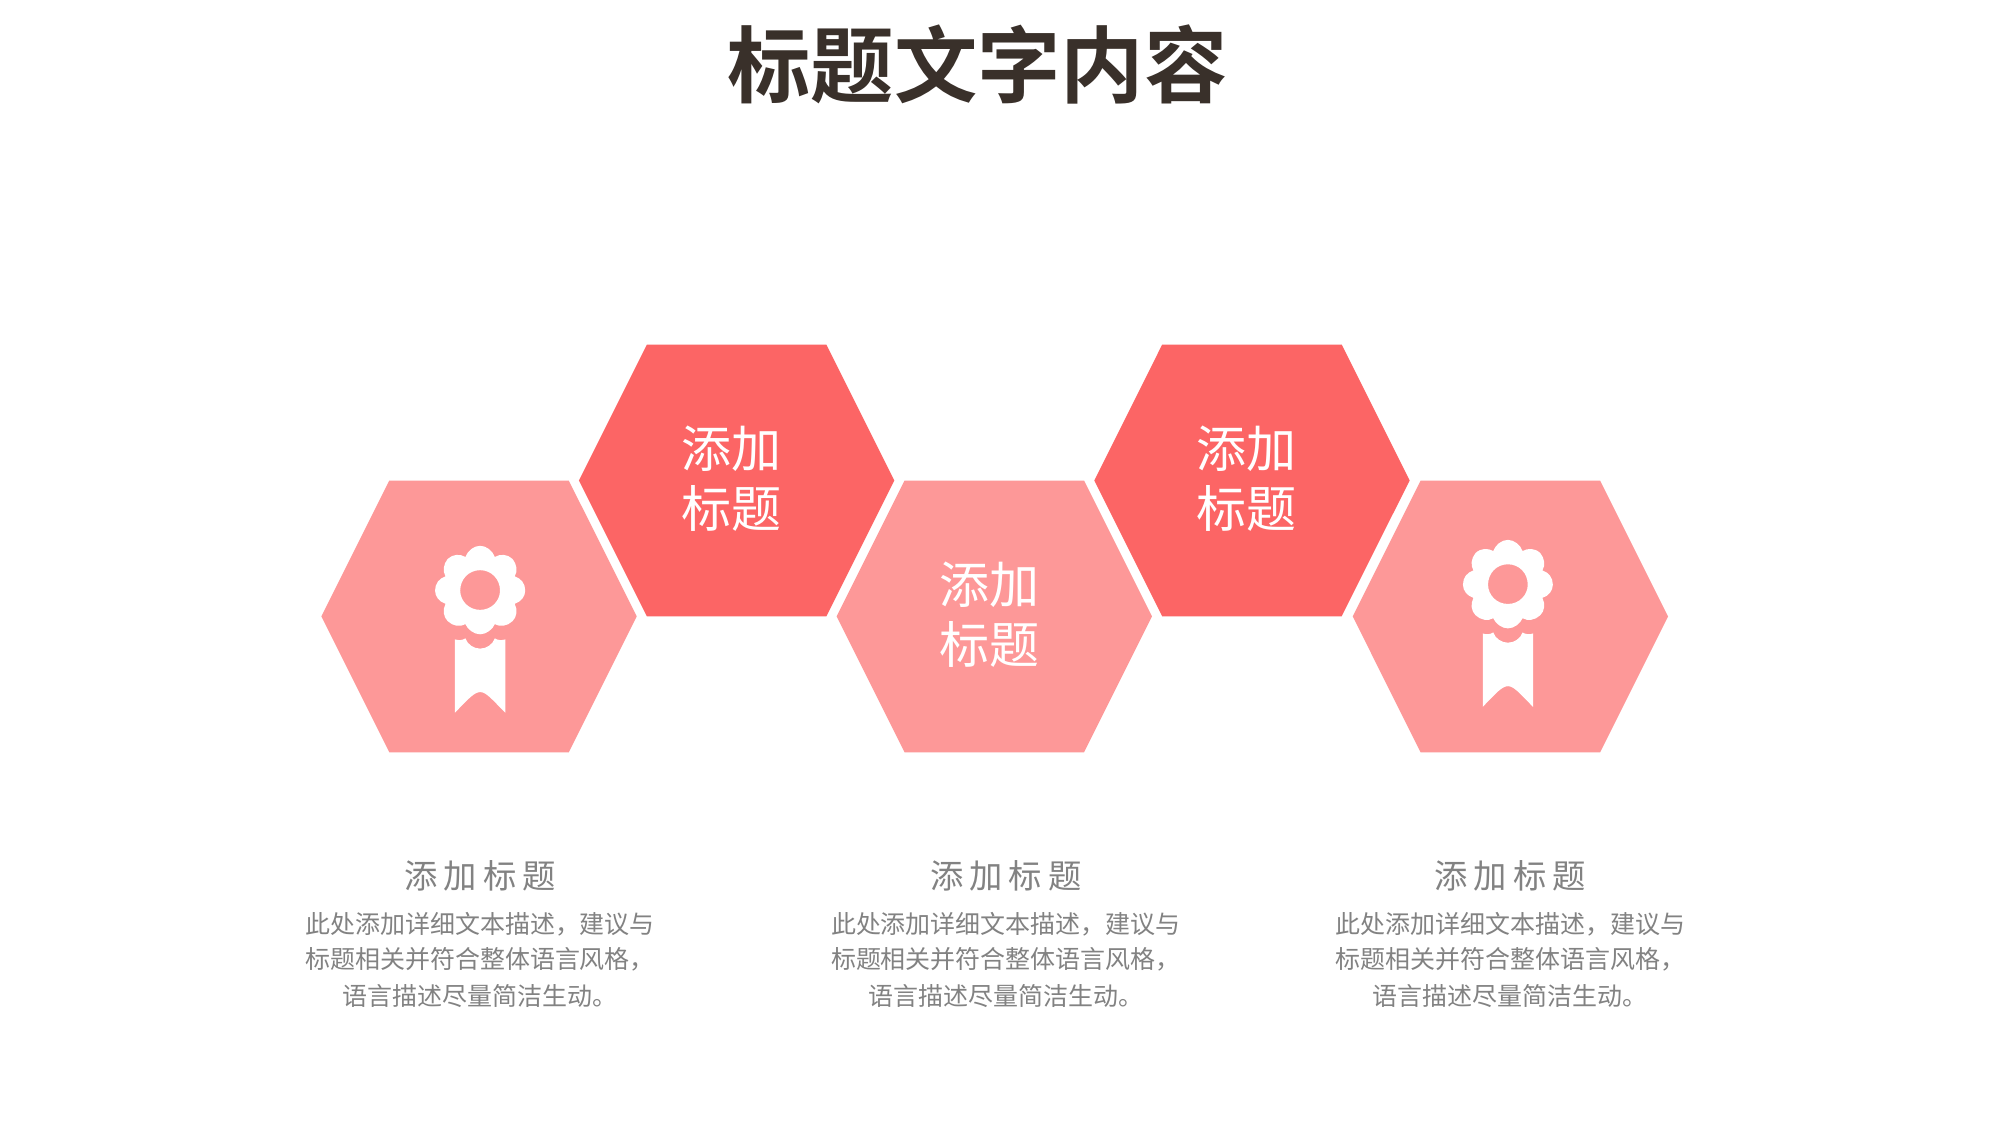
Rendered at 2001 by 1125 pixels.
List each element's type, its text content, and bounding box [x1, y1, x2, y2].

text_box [811, 848, 1201, 1020]
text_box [321, 480, 637, 753]
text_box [1352, 480, 1669, 753]
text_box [836, 480, 1153, 753]
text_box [1315, 848, 1706, 1020]
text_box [578, 344, 895, 617]
text_box 标题文字内容 [713, 5, 1243, 121]
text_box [285, 848, 675, 1020]
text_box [1094, 344, 1410, 617]
